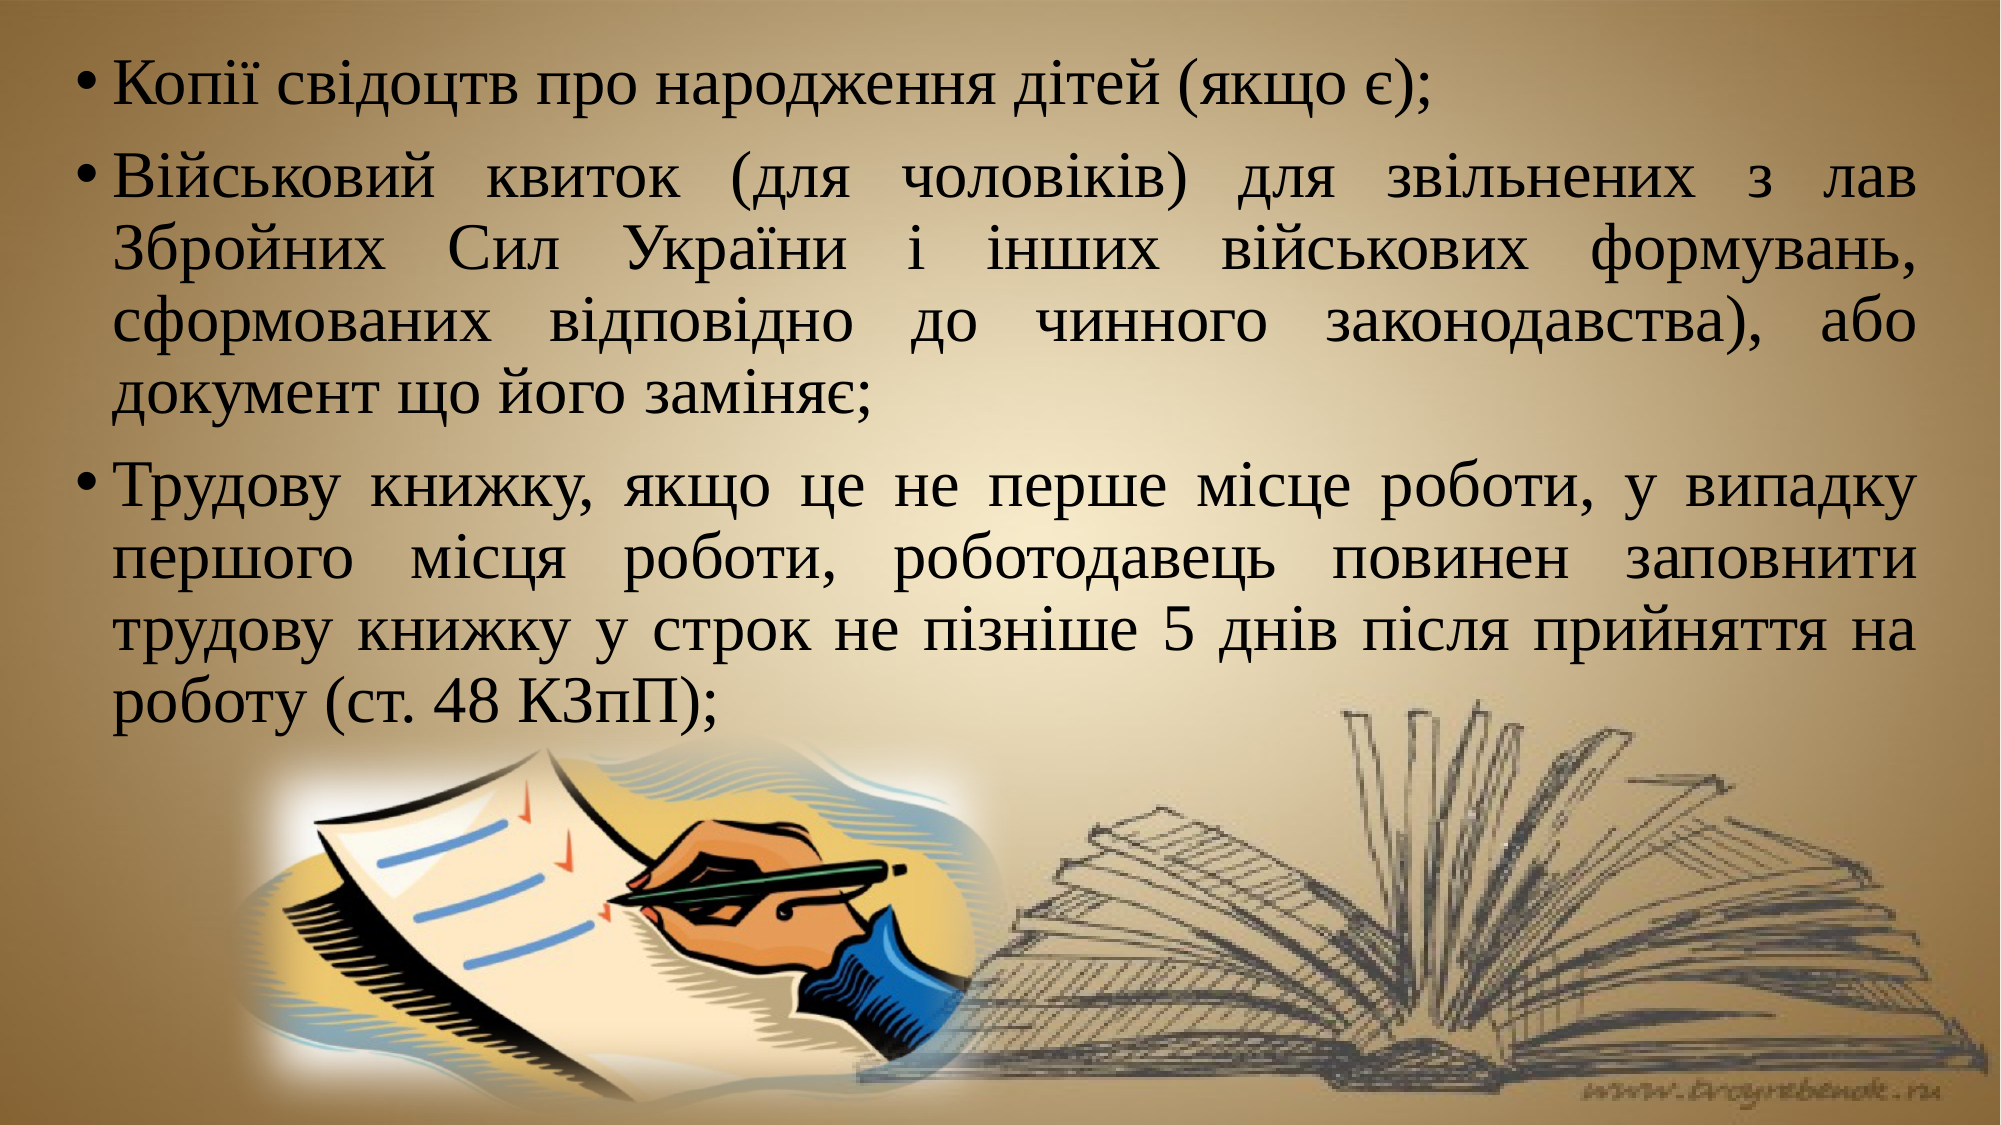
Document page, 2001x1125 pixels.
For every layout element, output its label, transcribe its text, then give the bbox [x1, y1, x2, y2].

list Копії свідоцтв про народження дітей (якщо є); Військовий квиток (для чоловіків) для звільнених з лав Збройних Сил України і інших військових формувань, сформованих відповідно до чинного законодавства), або документ що його заміняє; Трудову книжку, якщо це не перше місце роботи, у випадку першого місця роботи, роботодавець повинен заповнити трудову книжку у строк не пізніше 5 днів після прийняття на роботу (ст. 48 КЗпП); [60, 39, 1935, 1014]
picture [0, 0, 2001, 1125]
